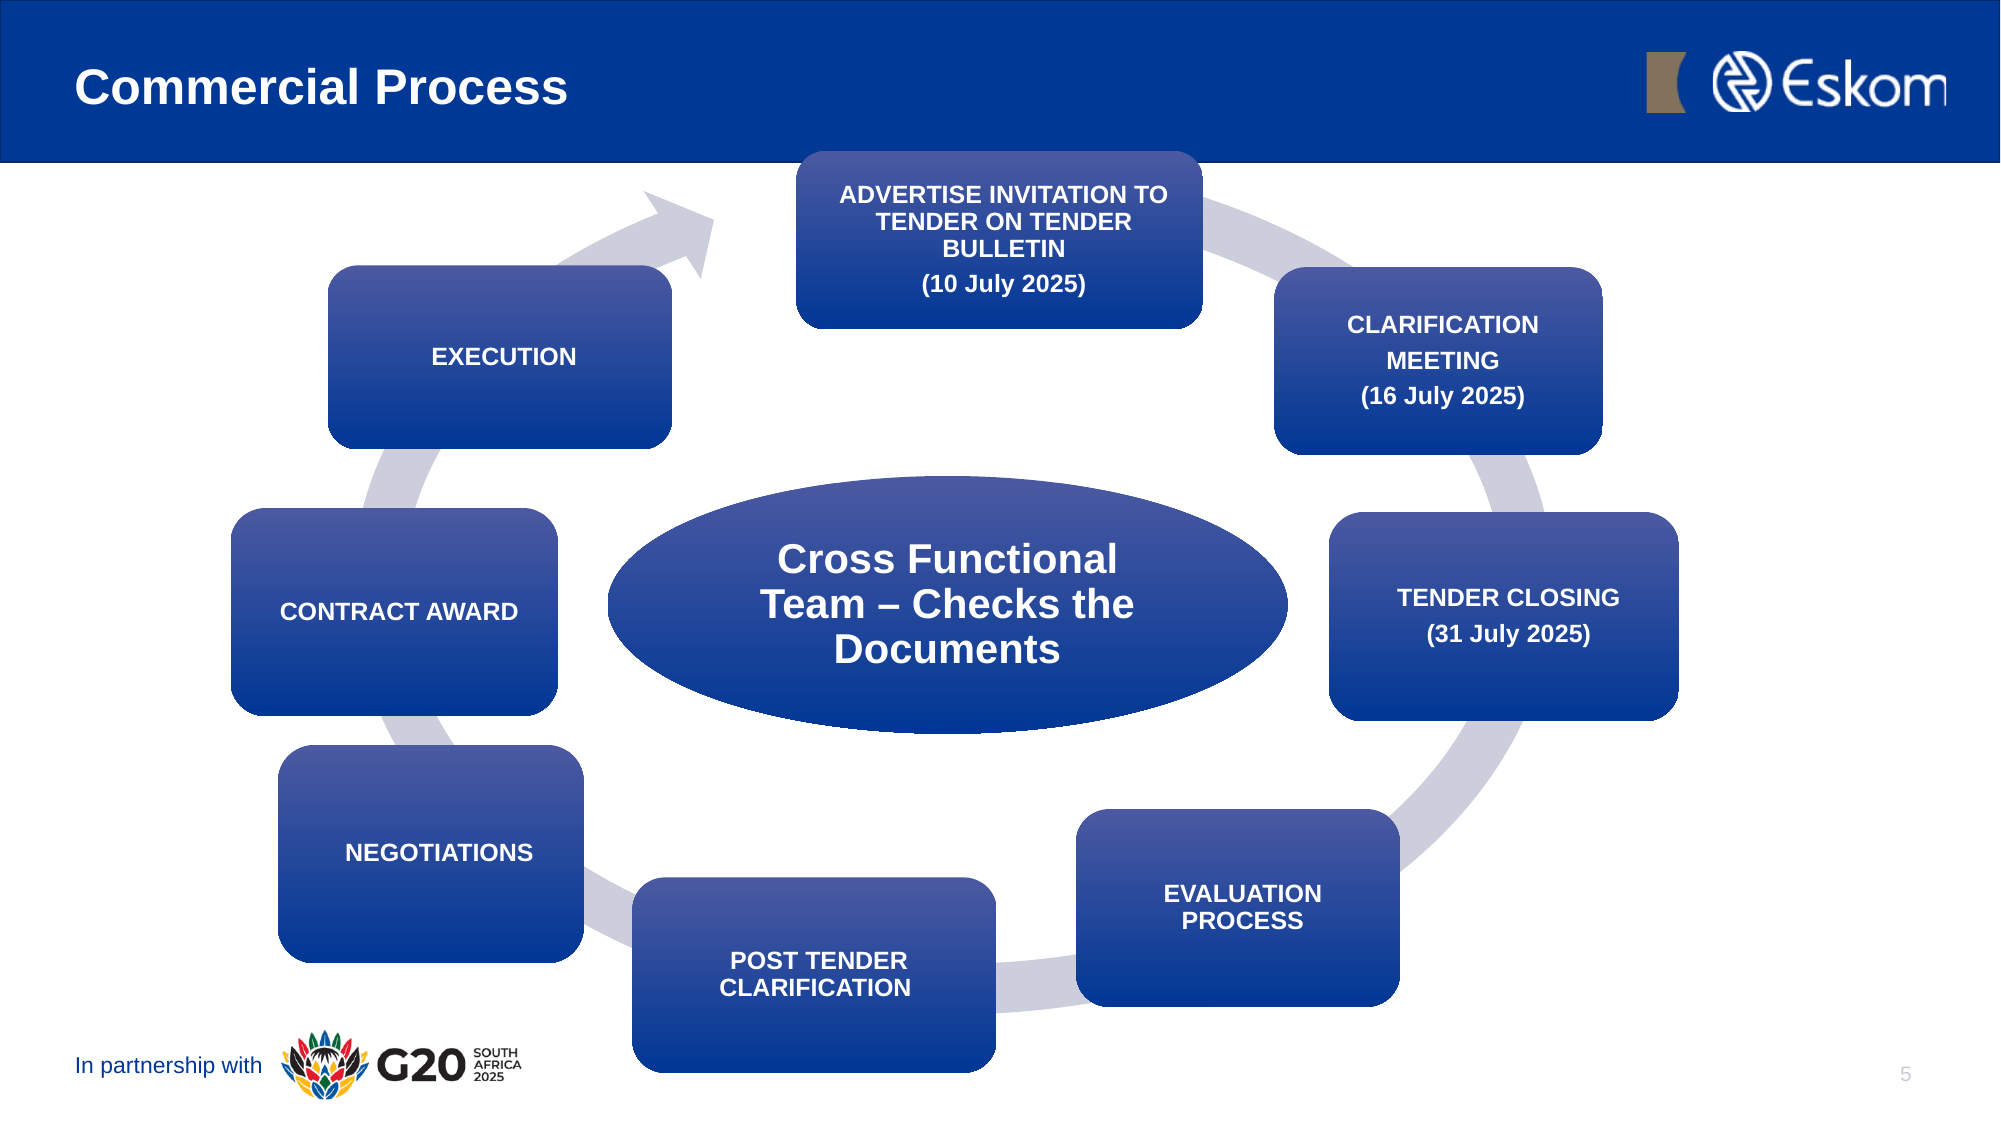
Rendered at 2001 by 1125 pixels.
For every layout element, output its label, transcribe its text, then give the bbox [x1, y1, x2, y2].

picture [280, 1073, 526, 1100]
title Commercial Process [59, 33, 1620, 143]
slide_number 5 [1869, 1042, 1927, 1103]
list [136, 200, 1864, 1073]
